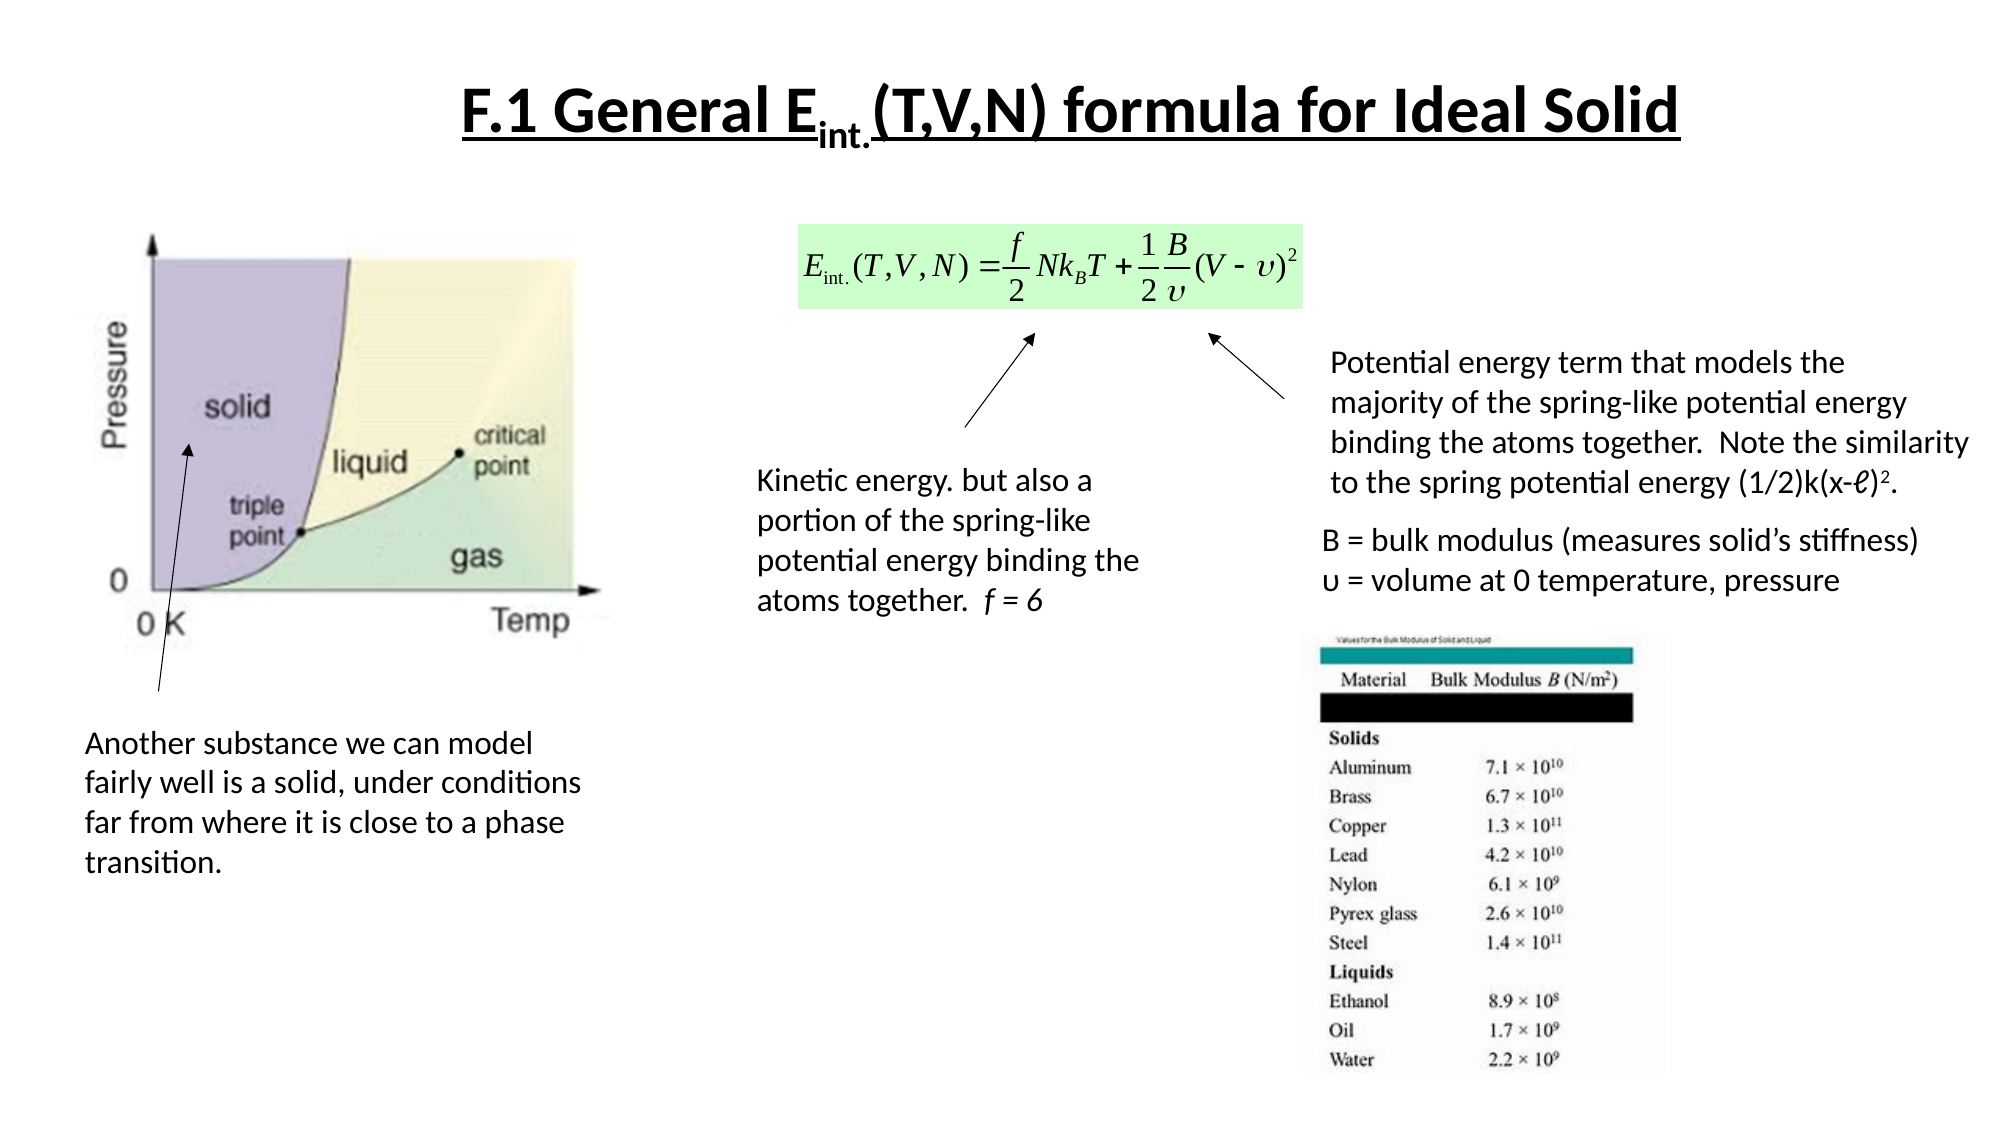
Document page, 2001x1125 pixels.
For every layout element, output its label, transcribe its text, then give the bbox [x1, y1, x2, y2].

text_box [158, 443, 190, 692]
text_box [73, 204, 649, 665]
text_box Potential energy term that models the majority of the spring-like potential energy binding the atoms together. Note the similarity to the spring potential energy (1/2)k(x-ℓ)2. [1315, 332, 1986, 508]
text_box Another substance we can model fairly well is a solid, under conditions far from where it is close to a phase transition. [69, 713, 598, 888]
picture [1300, 627, 1667, 1089]
text_box Kinetic energy. but also a portion of the spring-like potential energy binding the atoms together. f = 6 [742, 450, 1157, 626]
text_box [797, 223, 1304, 310]
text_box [964, 332, 1036, 428]
text_box B = bulk modulus (measures solid’s stiffness) υ = volume at 0 temperature, pressure [1307, 510, 1936, 606]
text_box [1207, 332, 1285, 399]
text_box F.1 General Eint.(T,V,N) formula for Ideal Solid [446, 58, 1696, 165]
